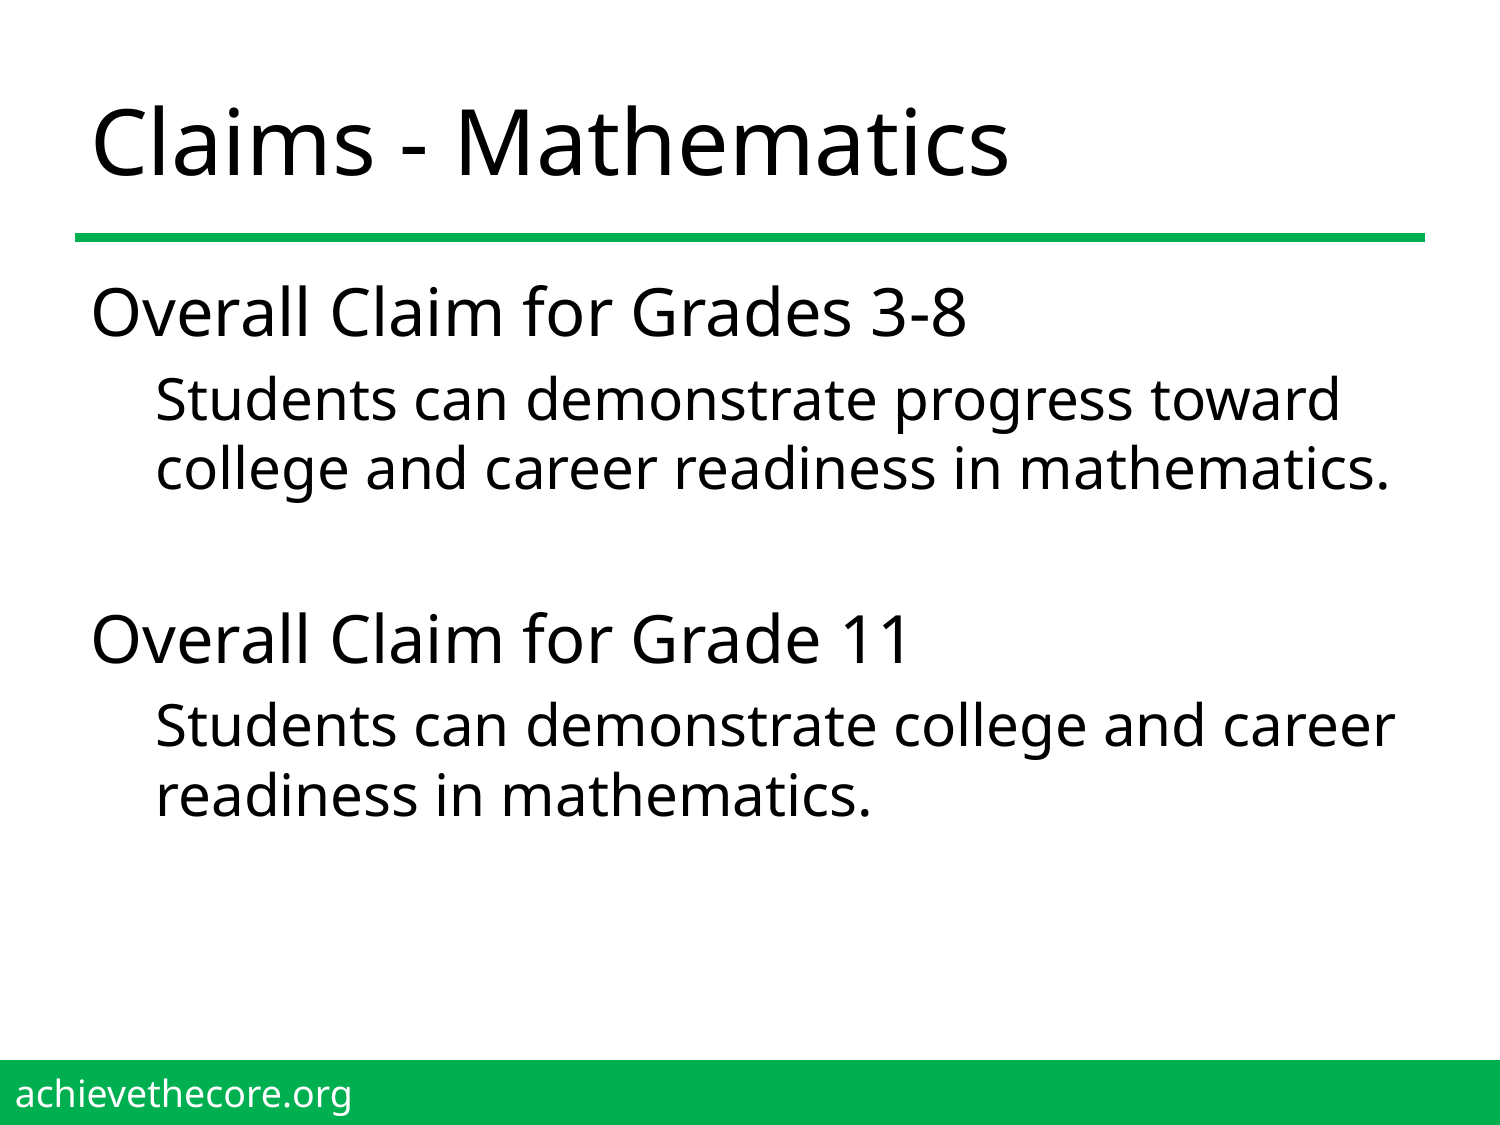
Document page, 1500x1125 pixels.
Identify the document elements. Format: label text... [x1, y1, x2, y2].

title Claims - Mathematics [75, 45, 1425, 233]
list Overall Claim for Grades 3-8 Students can demonstrate progress toward college and career readiness in mathematics. Overall Claim for Grade 11 Students can demonstrate college and career readiness in mathematics. [75, 262, 1425, 1005]
